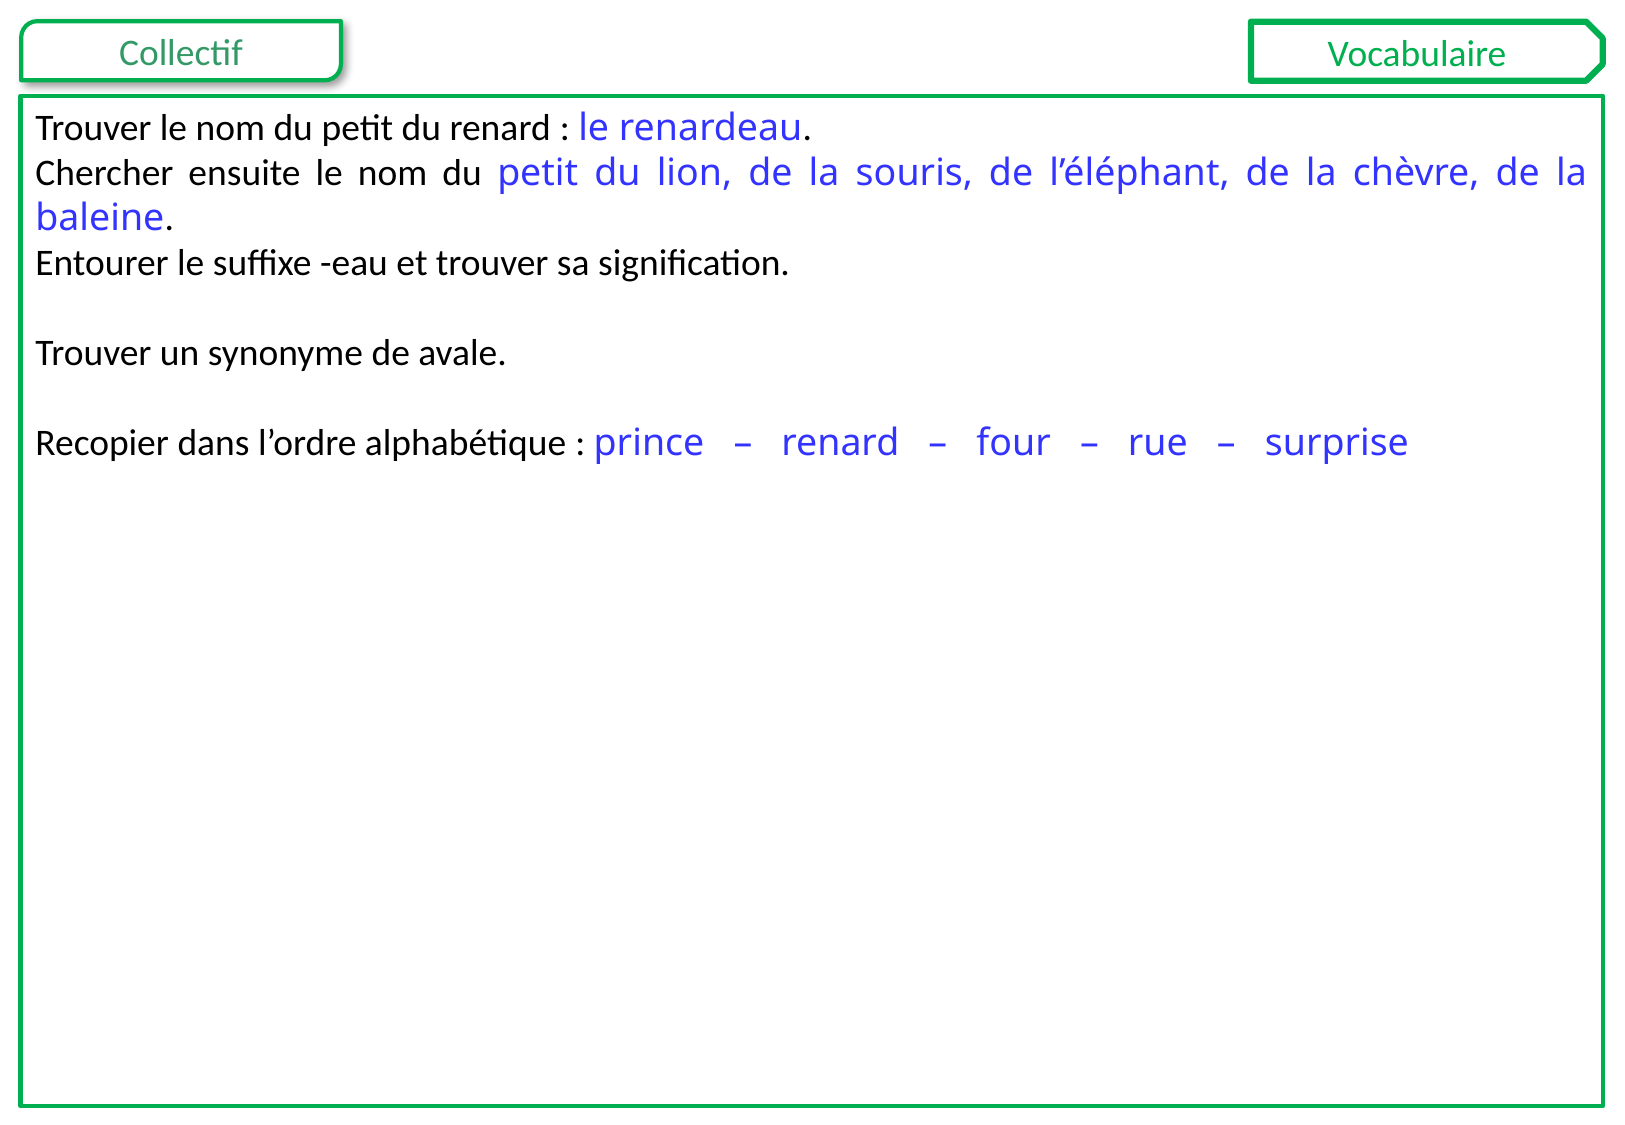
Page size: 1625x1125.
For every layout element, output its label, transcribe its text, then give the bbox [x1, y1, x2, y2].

list Vocabulaire [1250, 21, 1584, 81]
list Trouver le nom du petit du renard : le renardeau. Chercher ensuite le nom du petit du lion, de la souris, de l’éléphant, de la chèvre, de la baleine. Entourer le suffixe -eau et trouver sa signification. Trouver un synonyme de avale. Recopier dans l’ordre alphabétique : prince – renard – four – rue – surprise [18, 94, 1605, 1108]
